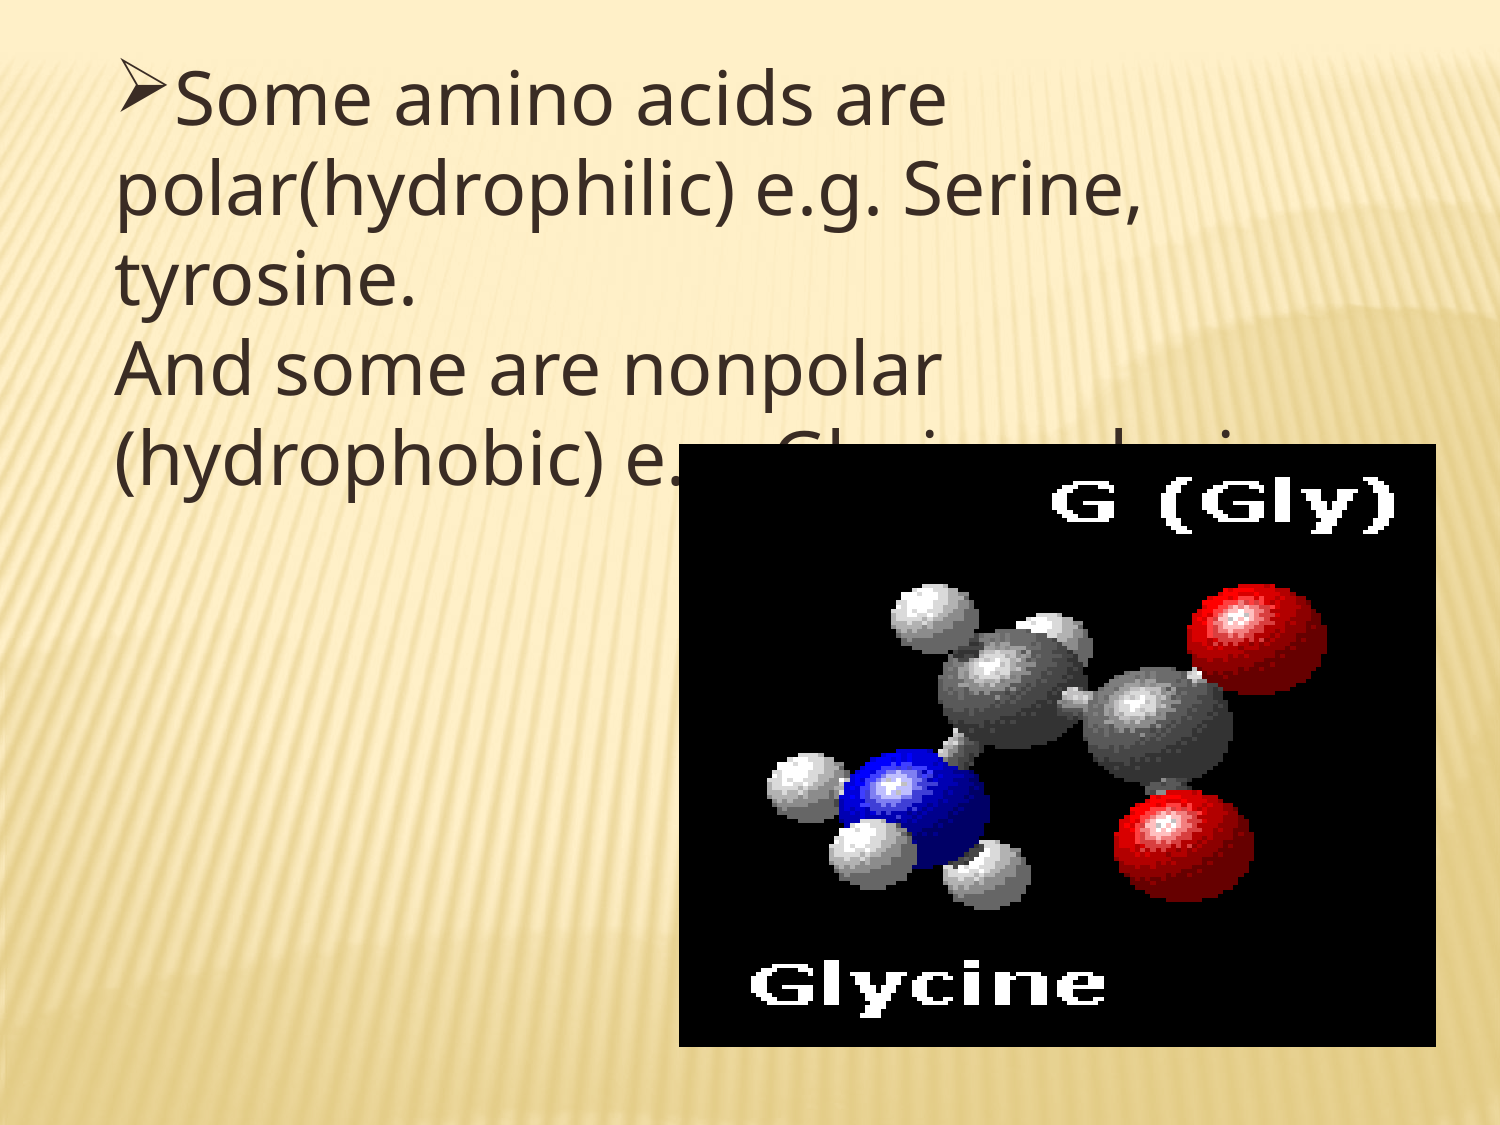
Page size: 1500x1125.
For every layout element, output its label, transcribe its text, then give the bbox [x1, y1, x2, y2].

text_box Some amino acids are polar(hydrophilic) e.g. Serine, tyrosine. And some are nonpolar (hydrophobic) e.g. Glycine, alanine. [100, 42, 1436, 508]
picture [678, 444, 1436, 1048]
